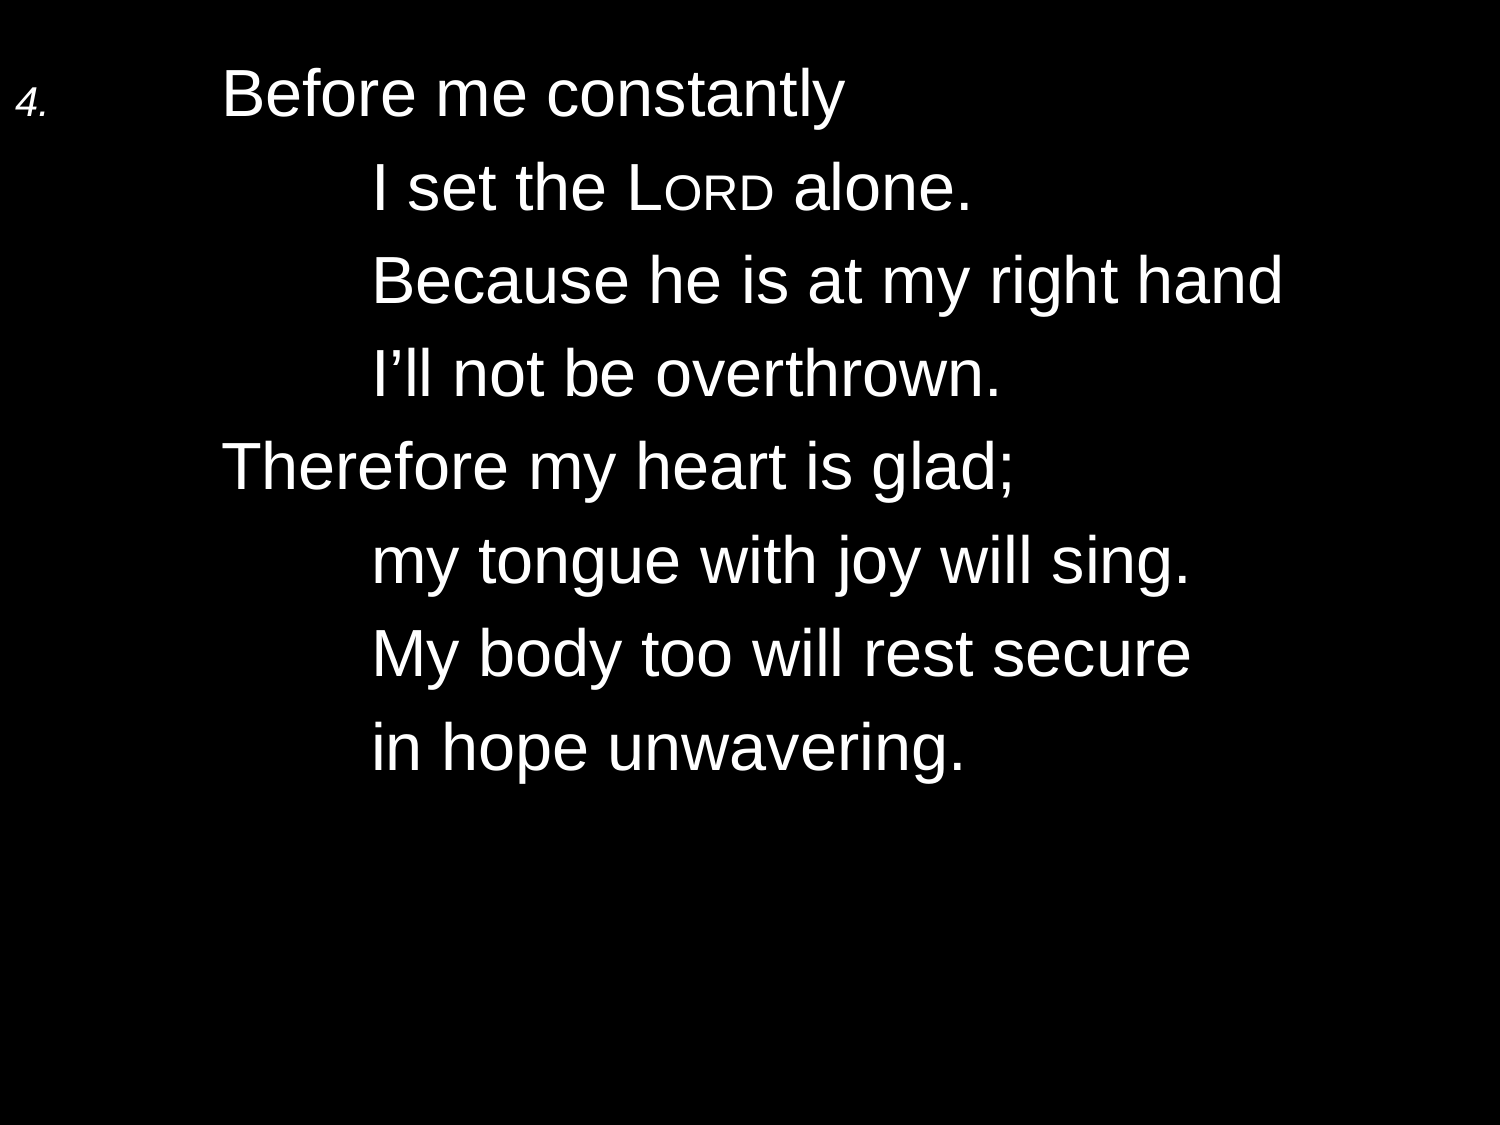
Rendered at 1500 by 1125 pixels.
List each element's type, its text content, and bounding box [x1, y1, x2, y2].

list 4. Before me constantly I set the Lord alone. Because he is at my right hand I’ll not be overthrown. Therefore my heart is glad; my tongue with joy will sing. My body too will rest secure in hope unwavering. [0, 42, 1500, 1047]
